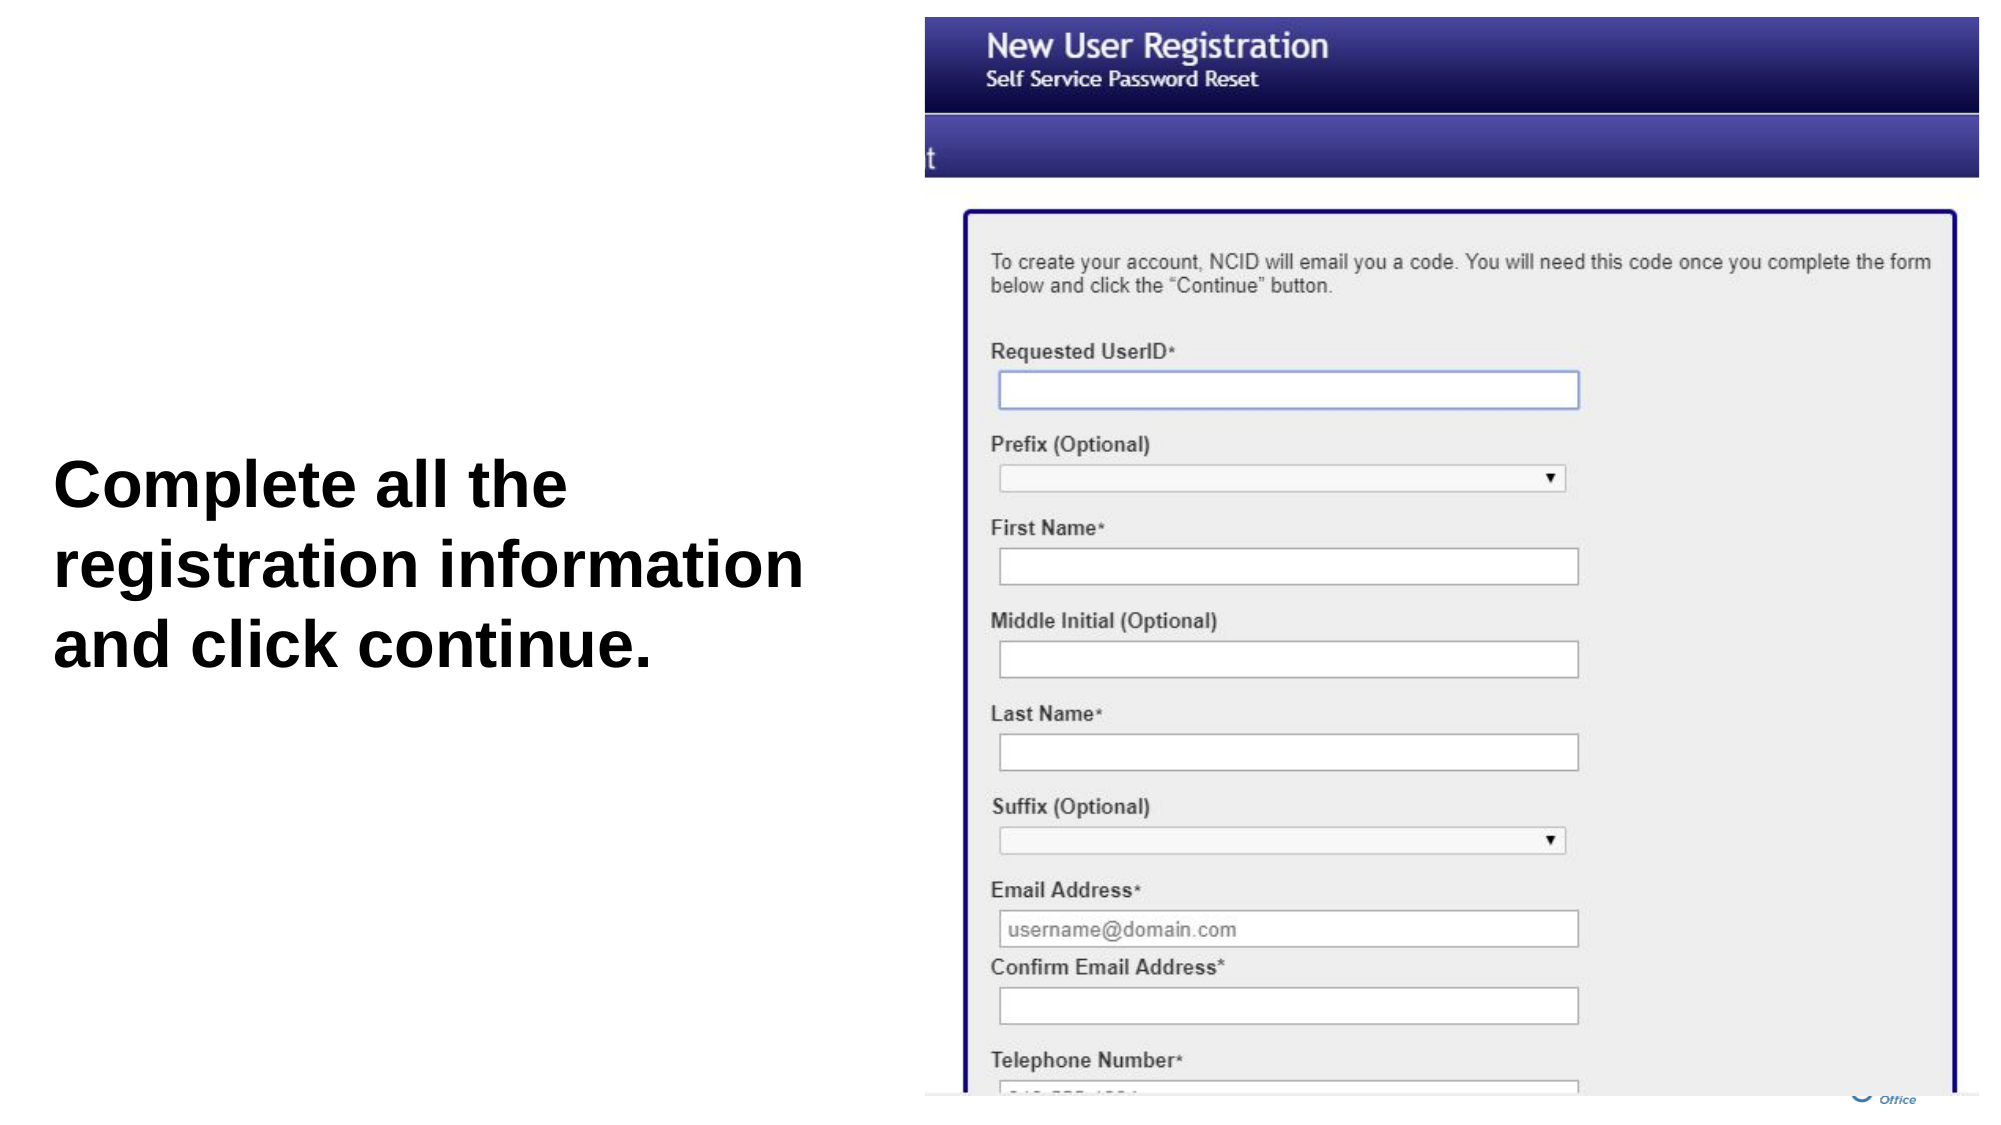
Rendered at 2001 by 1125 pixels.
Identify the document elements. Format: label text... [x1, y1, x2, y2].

picture [924, 17, 1980, 1108]
text_box Complete all the registration information and click continue. [39, 433, 924, 689]
